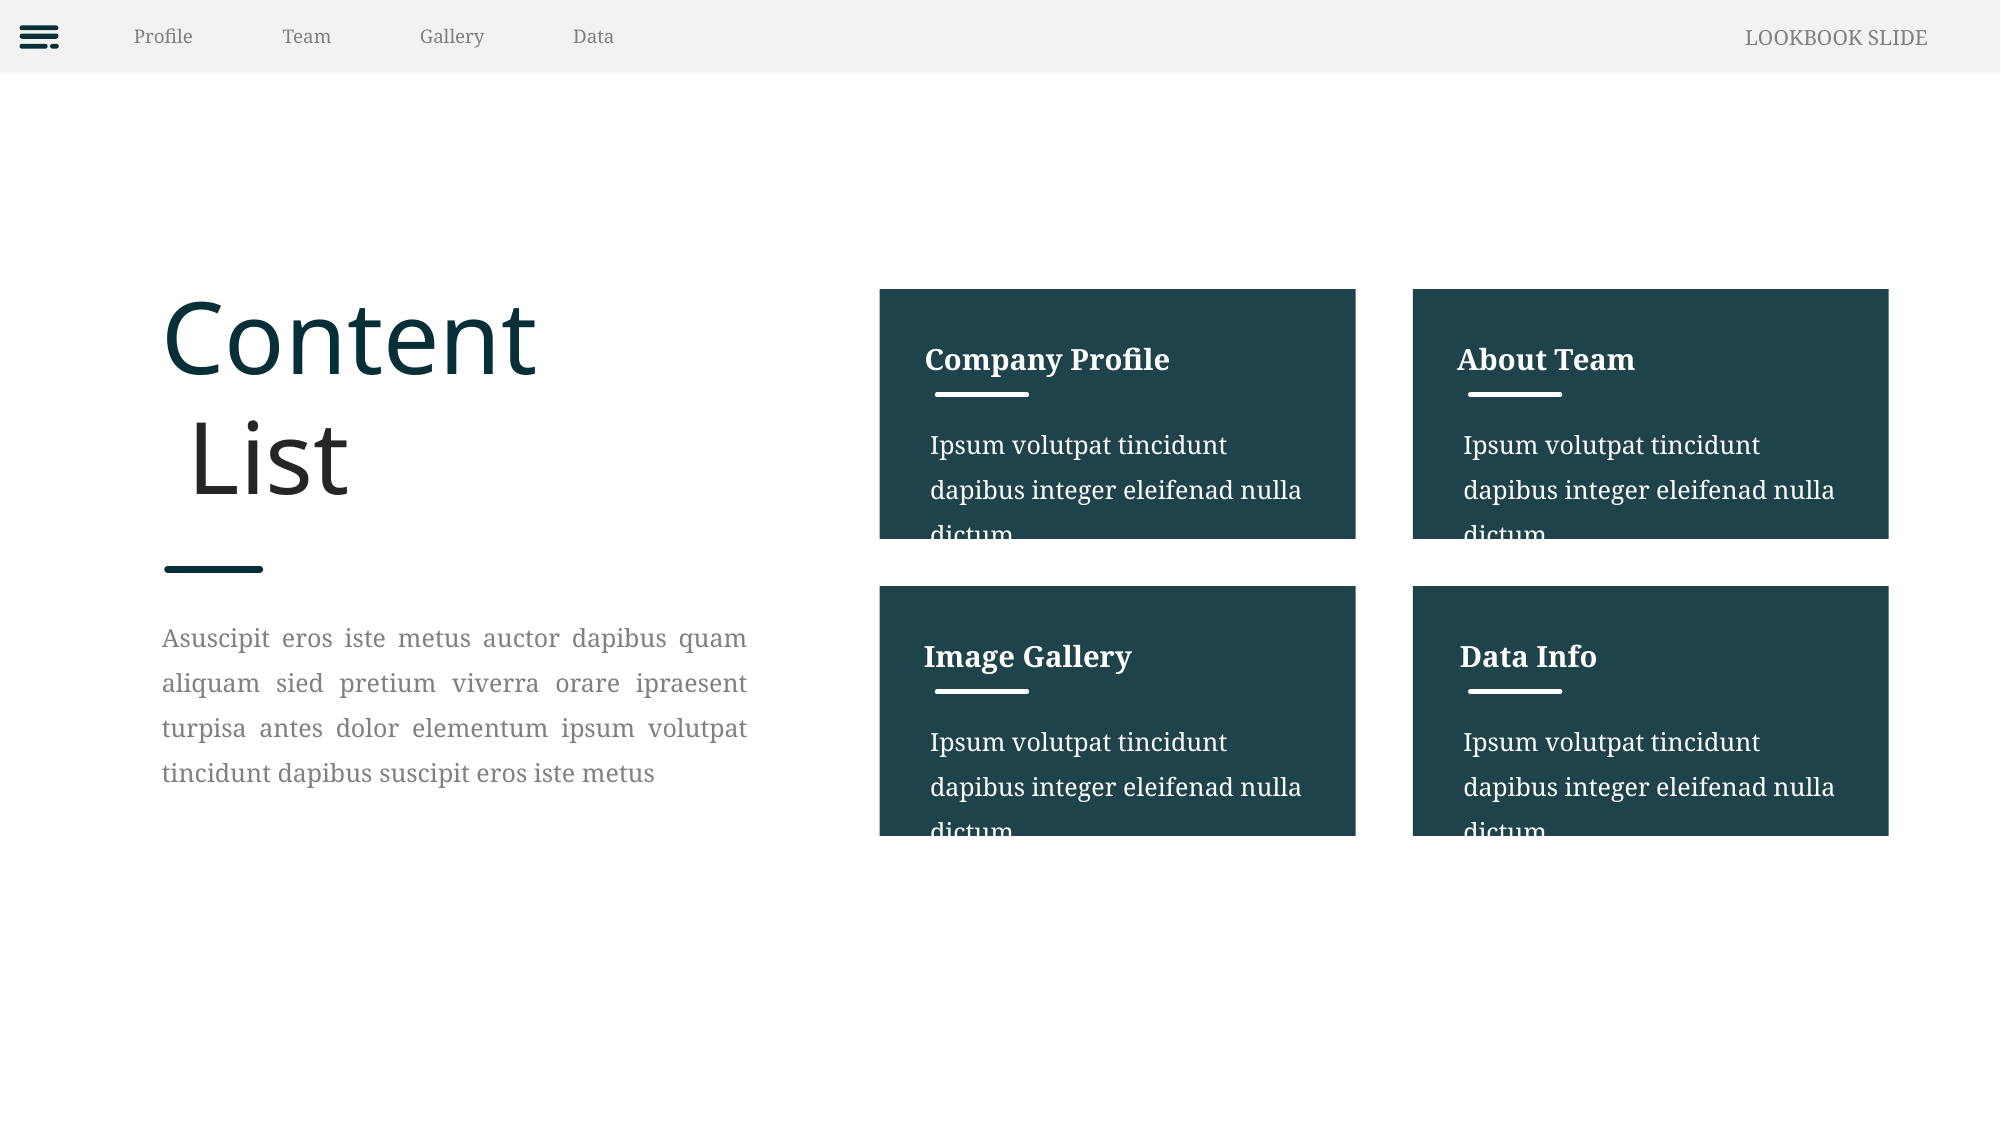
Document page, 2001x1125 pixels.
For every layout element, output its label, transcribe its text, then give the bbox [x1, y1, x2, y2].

text_box Asuscipit eros iste metus auctor dapibus quam aliquam sied pretium viverra orare ipraesent turpisa antes dolor elementum ipsum volutpat tincidunt dapibus suscipit eros iste metus [161, 607, 749, 788]
text_box [879, 288, 1215, 540]
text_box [0, 0, 2001, 73]
text_box Ipsum volutpat tincidunt dapibus integer eleifenad nulla dictum [930, 711, 1215, 847]
text_box [879, 585, 1215, 837]
picture [1215, 73, 2001, 1125]
text_box Ipsum volutpat tincidunt dapibus integer eleifenad nulla dictum [930, 414, 1215, 550]
text_box Image Gallery [924, 621, 1133, 674]
text_box Content List [161, 274, 551, 515]
text_box Company Profile [924, 324, 1171, 377]
